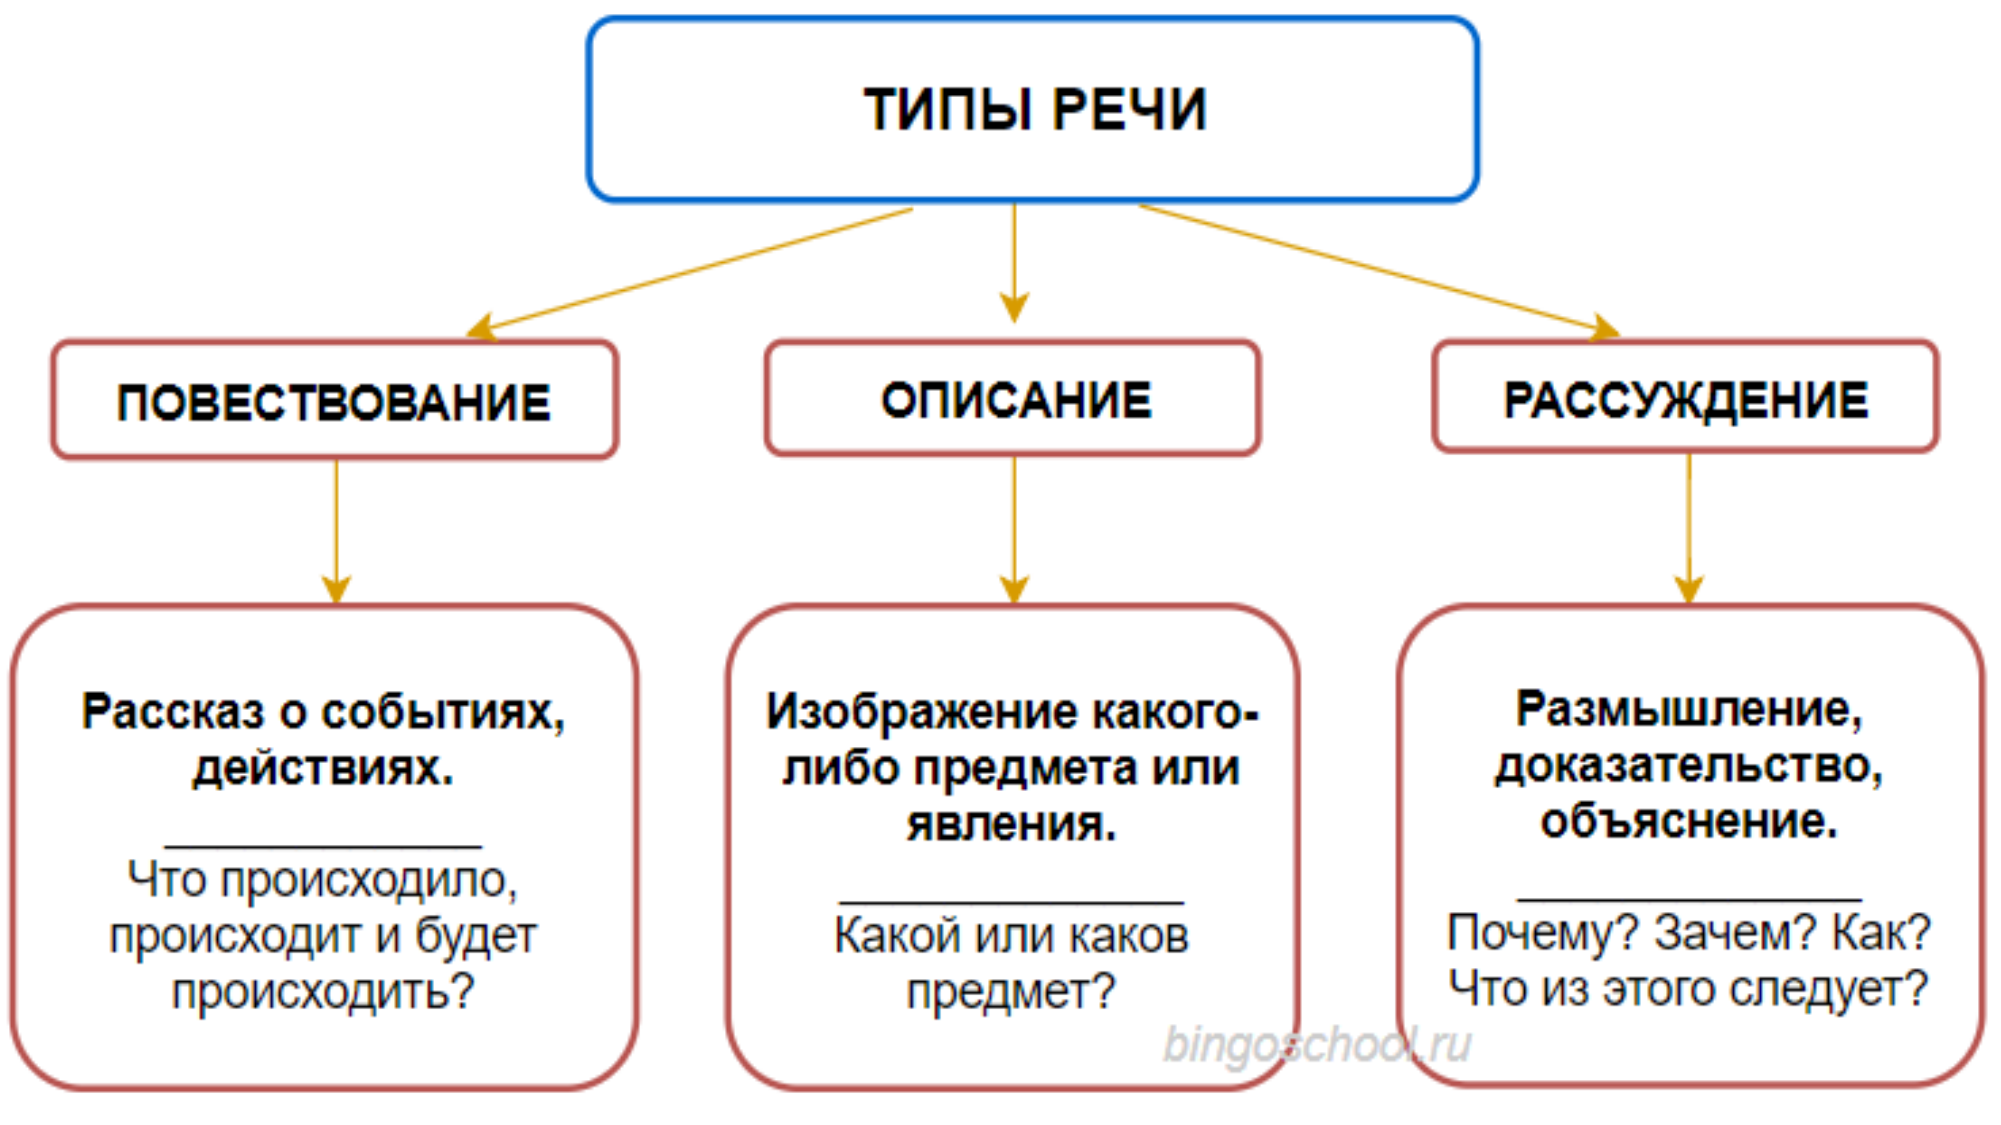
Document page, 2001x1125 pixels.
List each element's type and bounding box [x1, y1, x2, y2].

list [0, 0, 1996, 1107]
